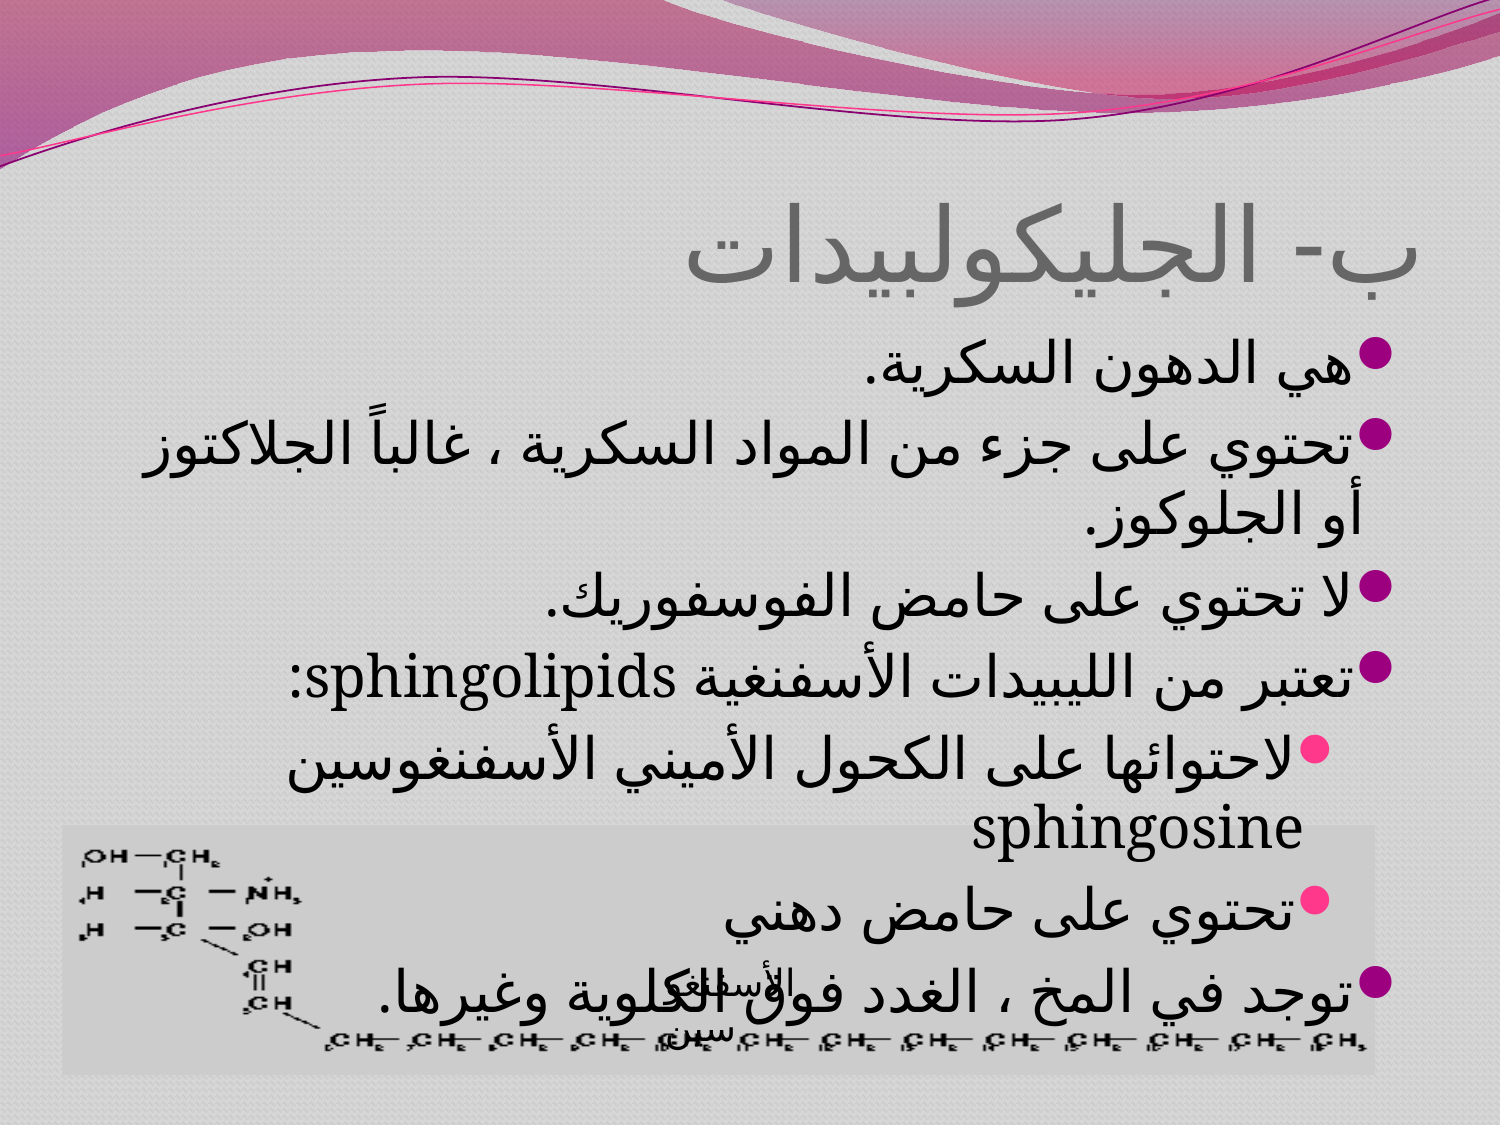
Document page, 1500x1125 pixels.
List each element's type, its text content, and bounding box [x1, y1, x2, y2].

list هي الدهون السكرية. تحتوي على جزء من المواد السكرية ، غالباً الجلاكتوز أو الجلوكوز. لا تحتوي على حامض الفوسفوريك. تعتبر من الليبيدات الأسفنغية sphingolipids: لاحتوائها على الكحول الأميني الأسفنغوسين sphingosine تحتوي على حامض دهني توجد في المخ ، الغدد فوق الكلوية وغيرها. [75, 317, 1425, 1038]
title ب- الجليكولبيدات [75, 115, 1425, 303]
picture [62, 824, 1376, 1076]
